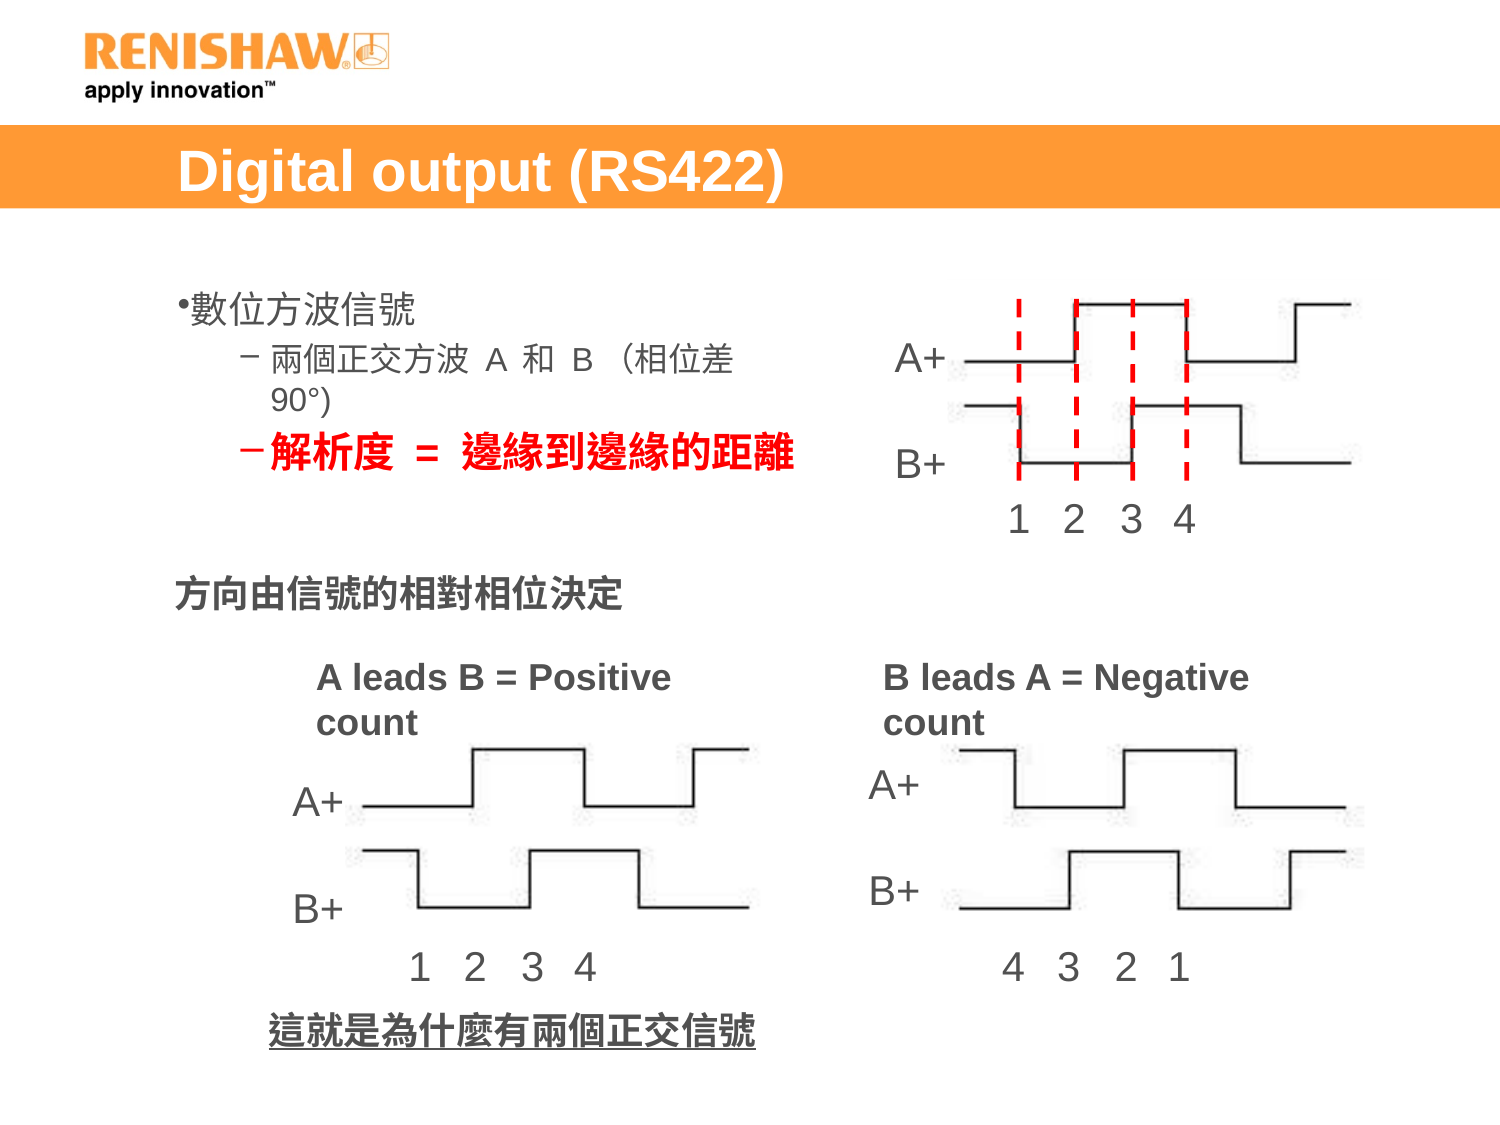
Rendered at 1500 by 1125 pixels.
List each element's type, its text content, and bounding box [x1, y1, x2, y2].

text_box 這就是為什麼有兩個正交信號 [253, 999, 1424, 1060]
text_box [853, 644, 1365, 998]
text_box 方向由信號的相對相位決定 [159, 562, 1081, 623]
list 數位方波信號 兩個正交方波 A 和 B（相位差 90°) 解析度 = 邊緣到邊緣的距離 [162, 278, 825, 540]
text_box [879, 278, 1391, 550]
title Digital output (RS422) [162, 125, 1453, 199]
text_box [242, 199, 262, 203]
picture [83, 30, 390, 104]
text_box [277, 644, 789, 998]
